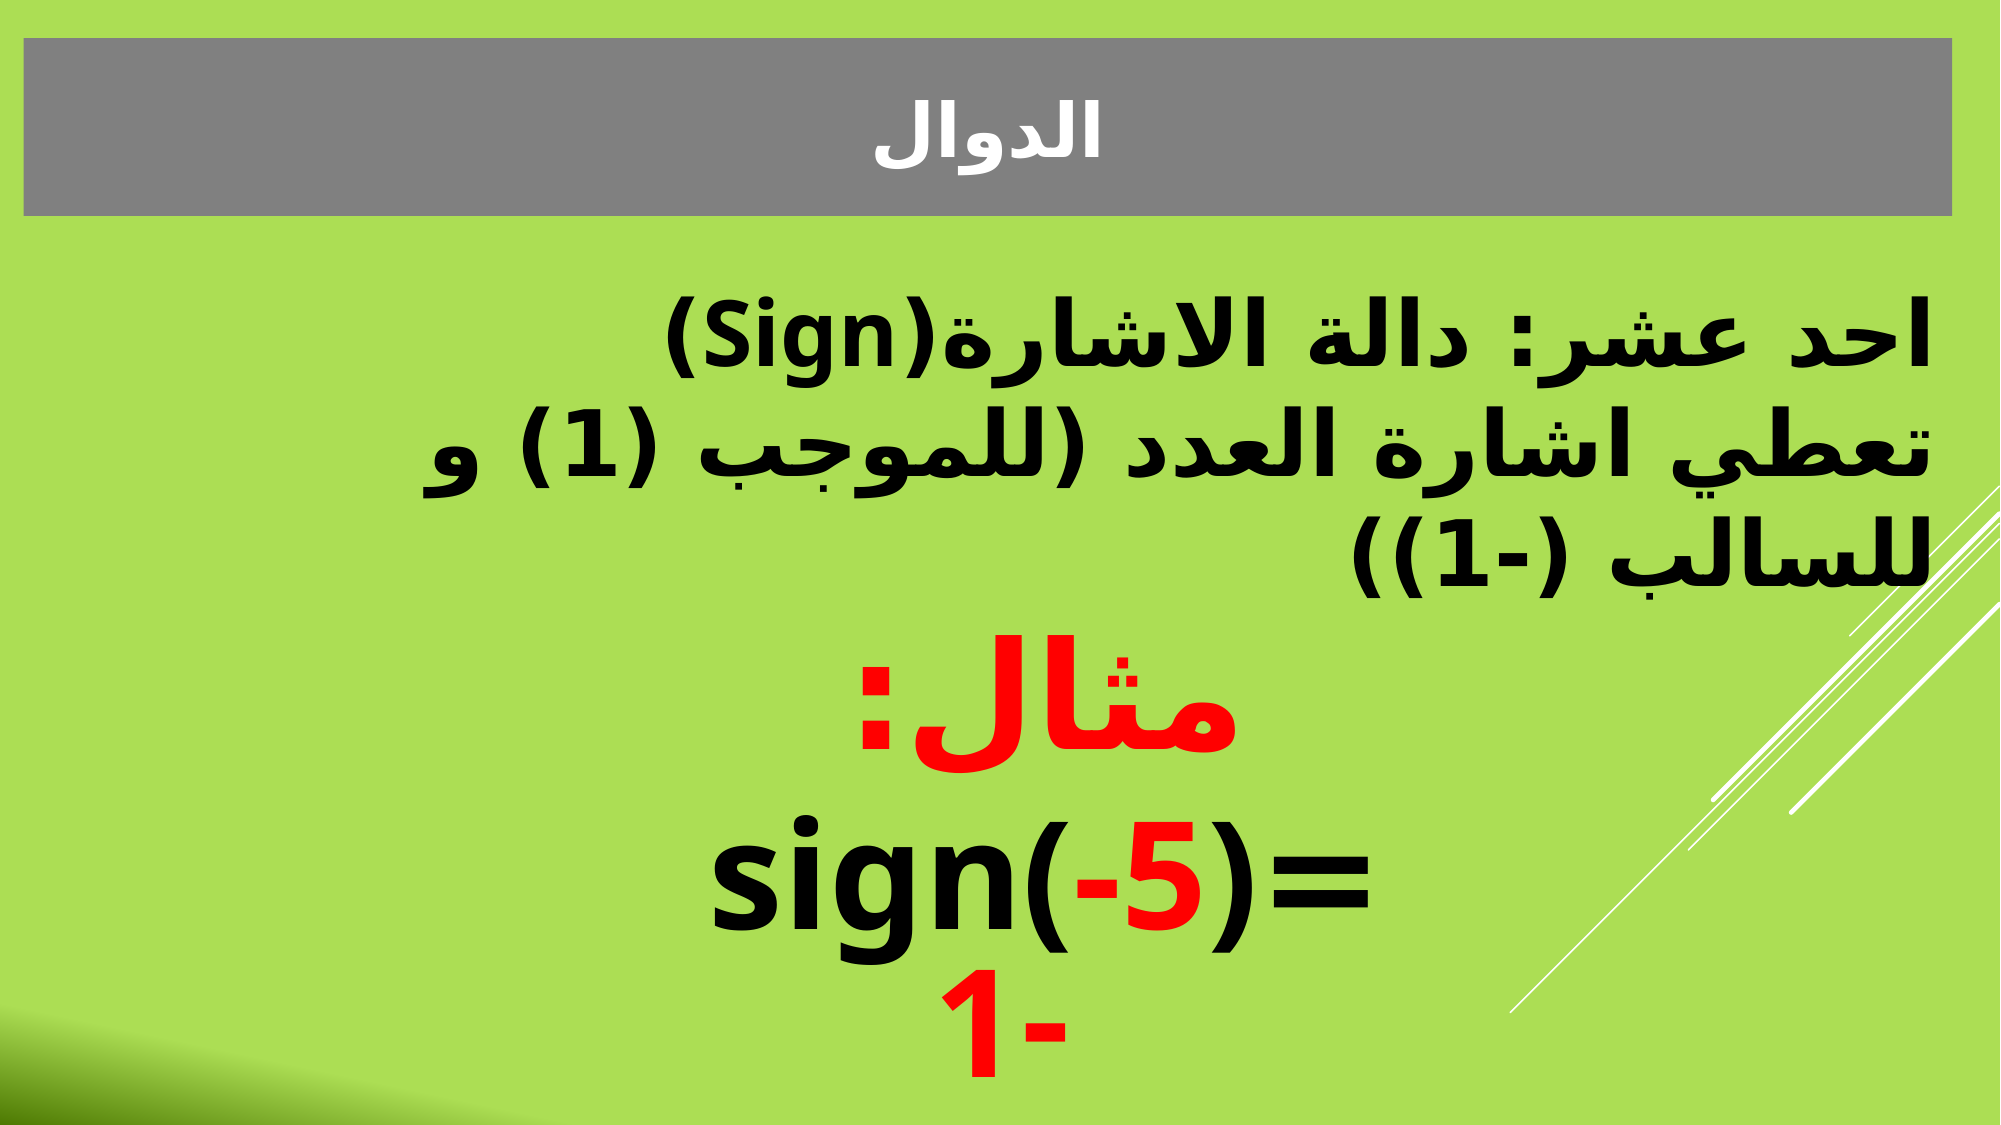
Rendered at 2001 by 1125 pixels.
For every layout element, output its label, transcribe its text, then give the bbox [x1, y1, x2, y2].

text_box احد عشر: دالة الاشارة(Sign) تعطي اشارة العدد (للموجب (1) و للسالب (-1)) [90, 267, 1953, 612]
text_box -1 [600, 920, 1410, 1115]
text_box الدوال [23, 38, 1953, 216]
text_box مثال: =sign(-5) [115, 592, 1978, 967]
